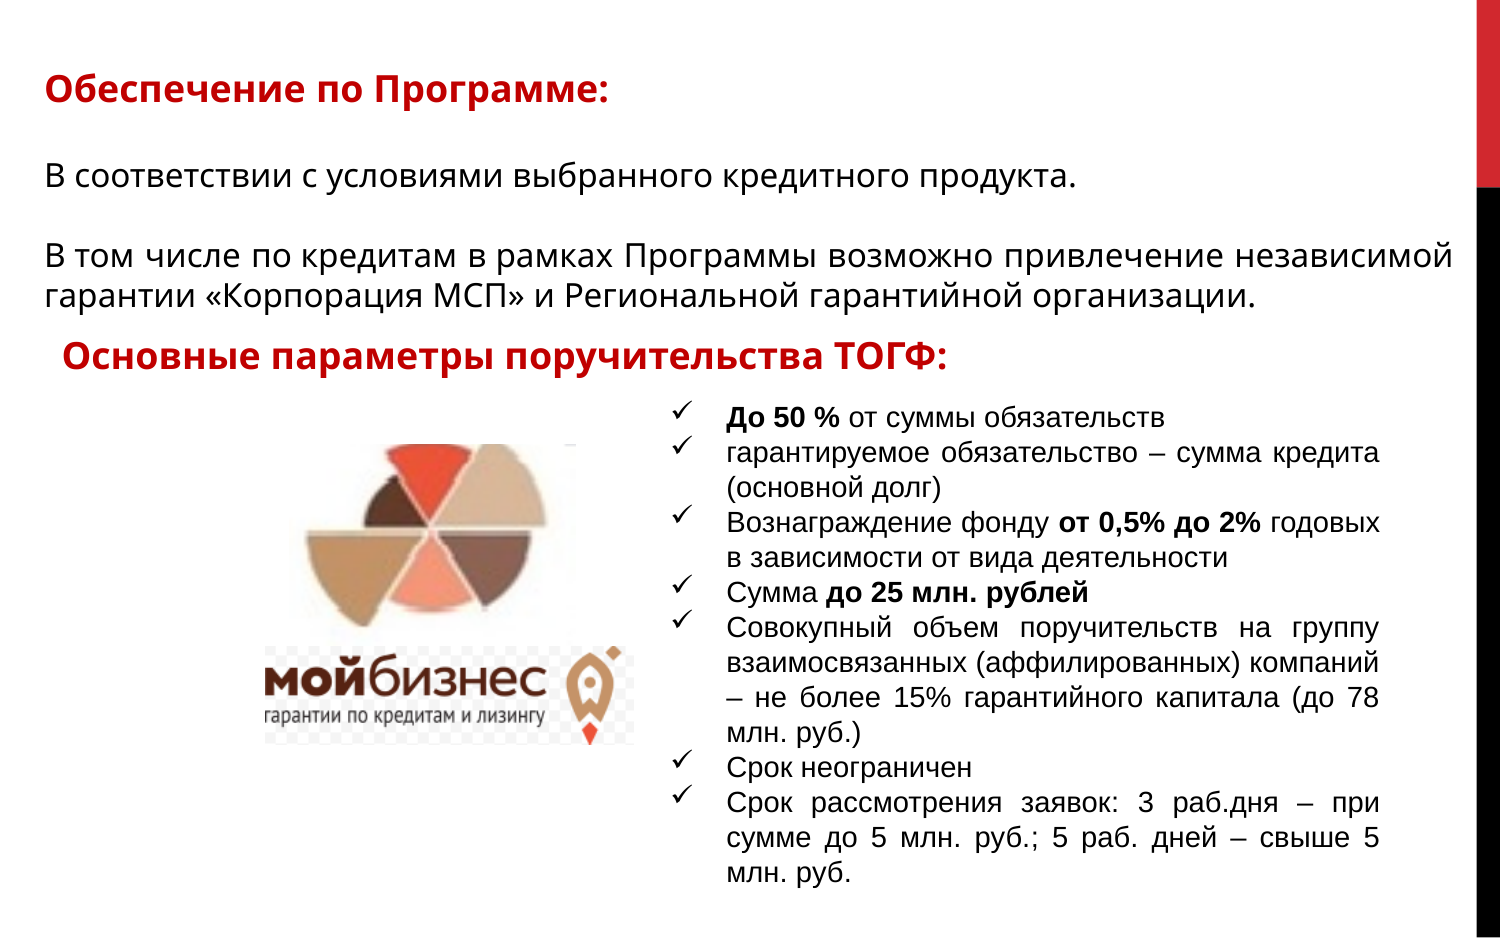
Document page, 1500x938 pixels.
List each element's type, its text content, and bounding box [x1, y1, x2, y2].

picture [265, 443, 634, 746]
text_box Обеспечение по Программе: В соответствии с условиями выбранного кредитного продукта. В том числе по кредитам в рамках Программы возможно привлечение независимой гарантии «Корпорация МСП» и Региональной гарантийной организации. [29, 57, 1471, 322]
text_box До 50 % от суммы обязательств гарантируемое обязательство – сумма кредита (основной долг) Вознаграждение фонду от 0,5% до 2% годовых в зависимости от вида деятельности Сумма до 25 млн. рублей Совокупный объем поручительств на группу взаимосвязанных (аффилированных) компаний – не более 15% гарантийного капитала (до 78 млн. руб.) Срок неограничен Срок рассмотрения заявок: 3 раб.дня – при сумме до 5 млн. руб.; 5 раб. дней – свыше 5 млн. руб. [655, 391, 1396, 896]
text_box Основные параметры поручительства ТОГФ: [46, 324, 963, 385]
